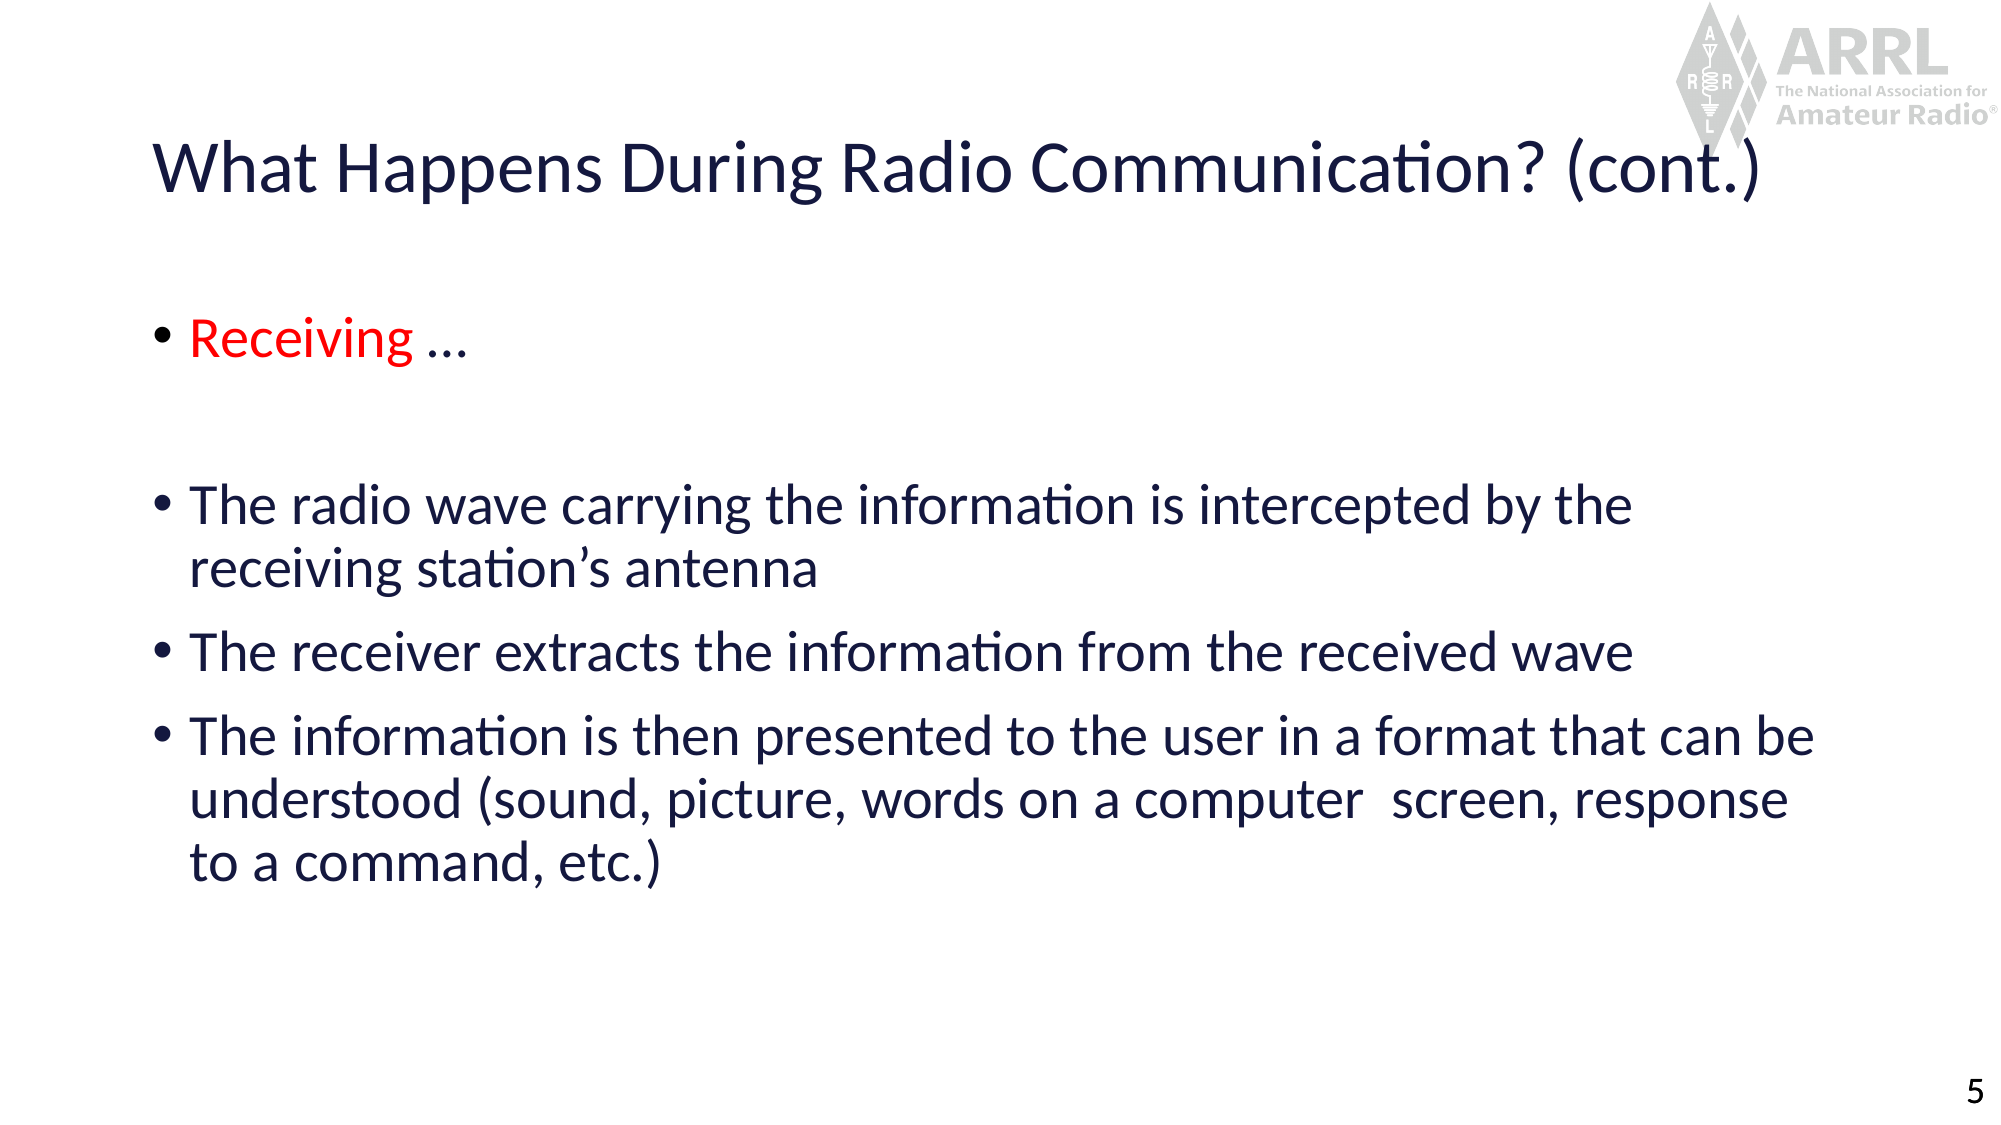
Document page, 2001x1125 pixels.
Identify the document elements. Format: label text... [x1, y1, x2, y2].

picture [1674, 0, 2000, 164]
list Receiving … The radio wave carrying the information is intercepted by the receiving station’s antenna The receiver extracts the information from the received wave The information is then presented to the user in a format that can be understood (sound, picture, words on a computer screen, response to a command, etc.) [137, 299, 1863, 1014]
title What Happens During Radio Communication? (cont.) [137, 59, 1863, 278]
